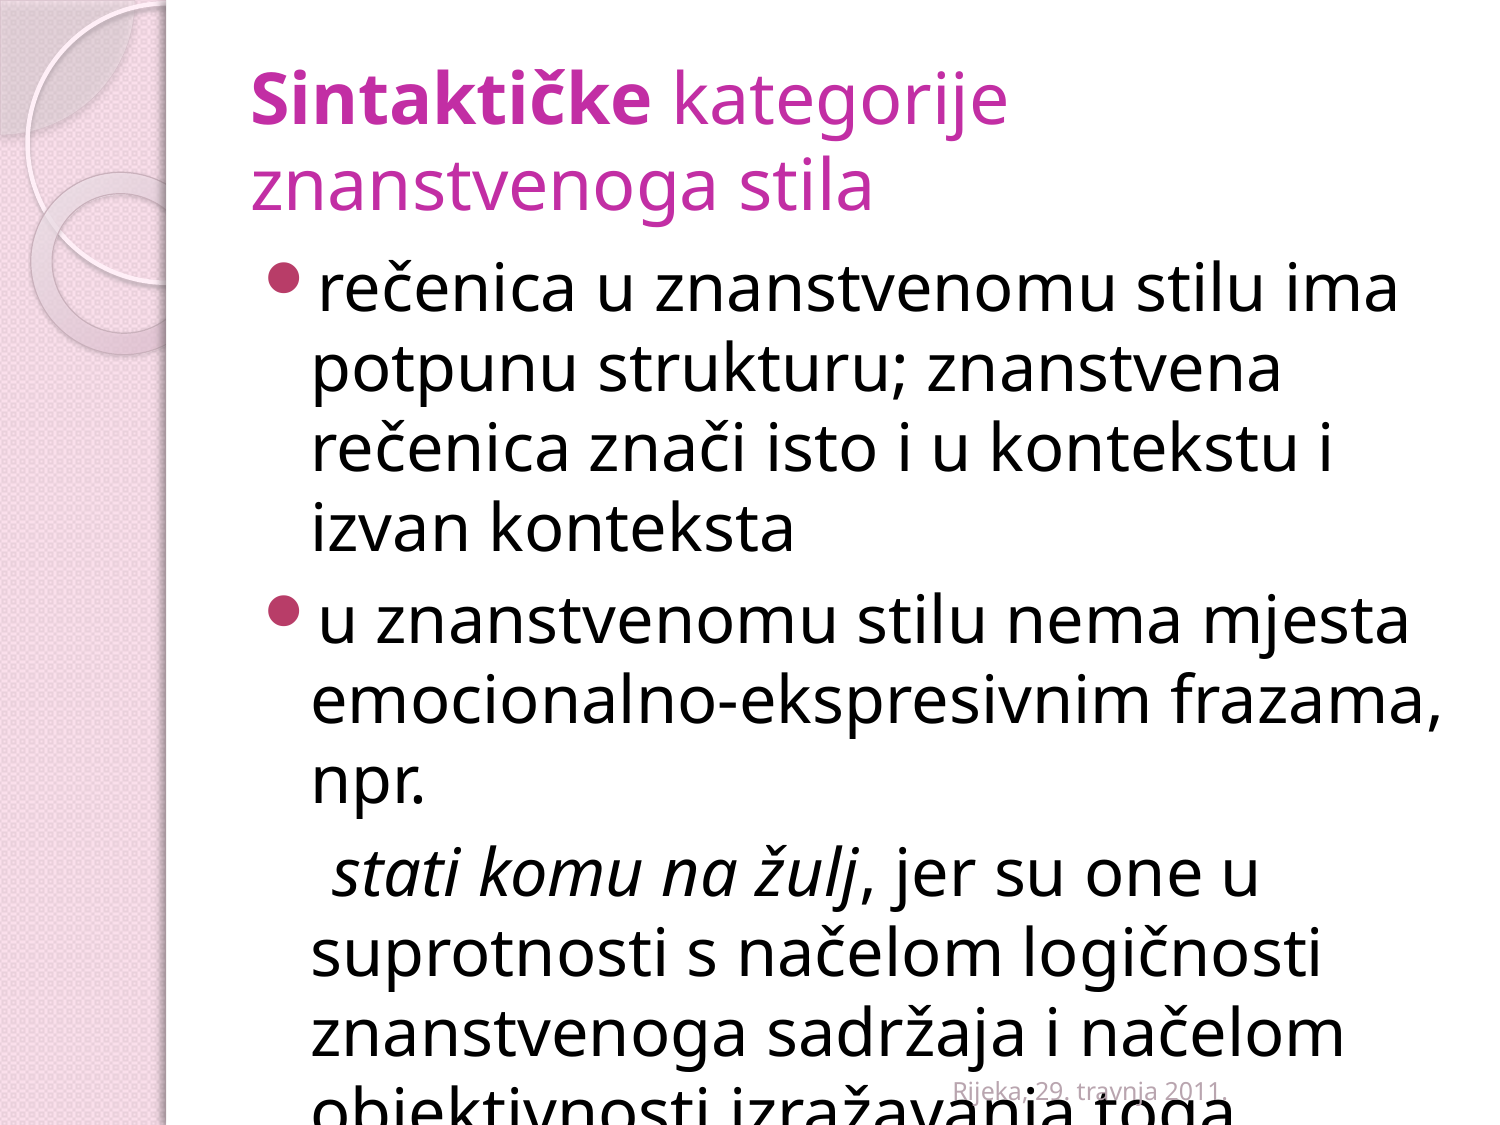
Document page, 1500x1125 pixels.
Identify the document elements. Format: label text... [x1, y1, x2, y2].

footer Rijeka, 29. travnja 2011. [937, 1034, 1413, 1113]
list rečenica u znanstvenomu stilu ima potpunu strukturu; znanstvena rečenica znači isto i u kontekstu i izvan konteksta u znanstvenomu stilu nema mjesta emocionalno-ekspresivnim frazama, npr. stati komu na žulj, jer su one u suprotnosti s načelom logičnosti znanstvenoga sadržaja i načelom objektivnosti izražavanja toga sadržaja [235, 237, 1466, 1026]
title Sintaktičke kategorije znanstvenoga stila [235, 45, 1466, 233]
